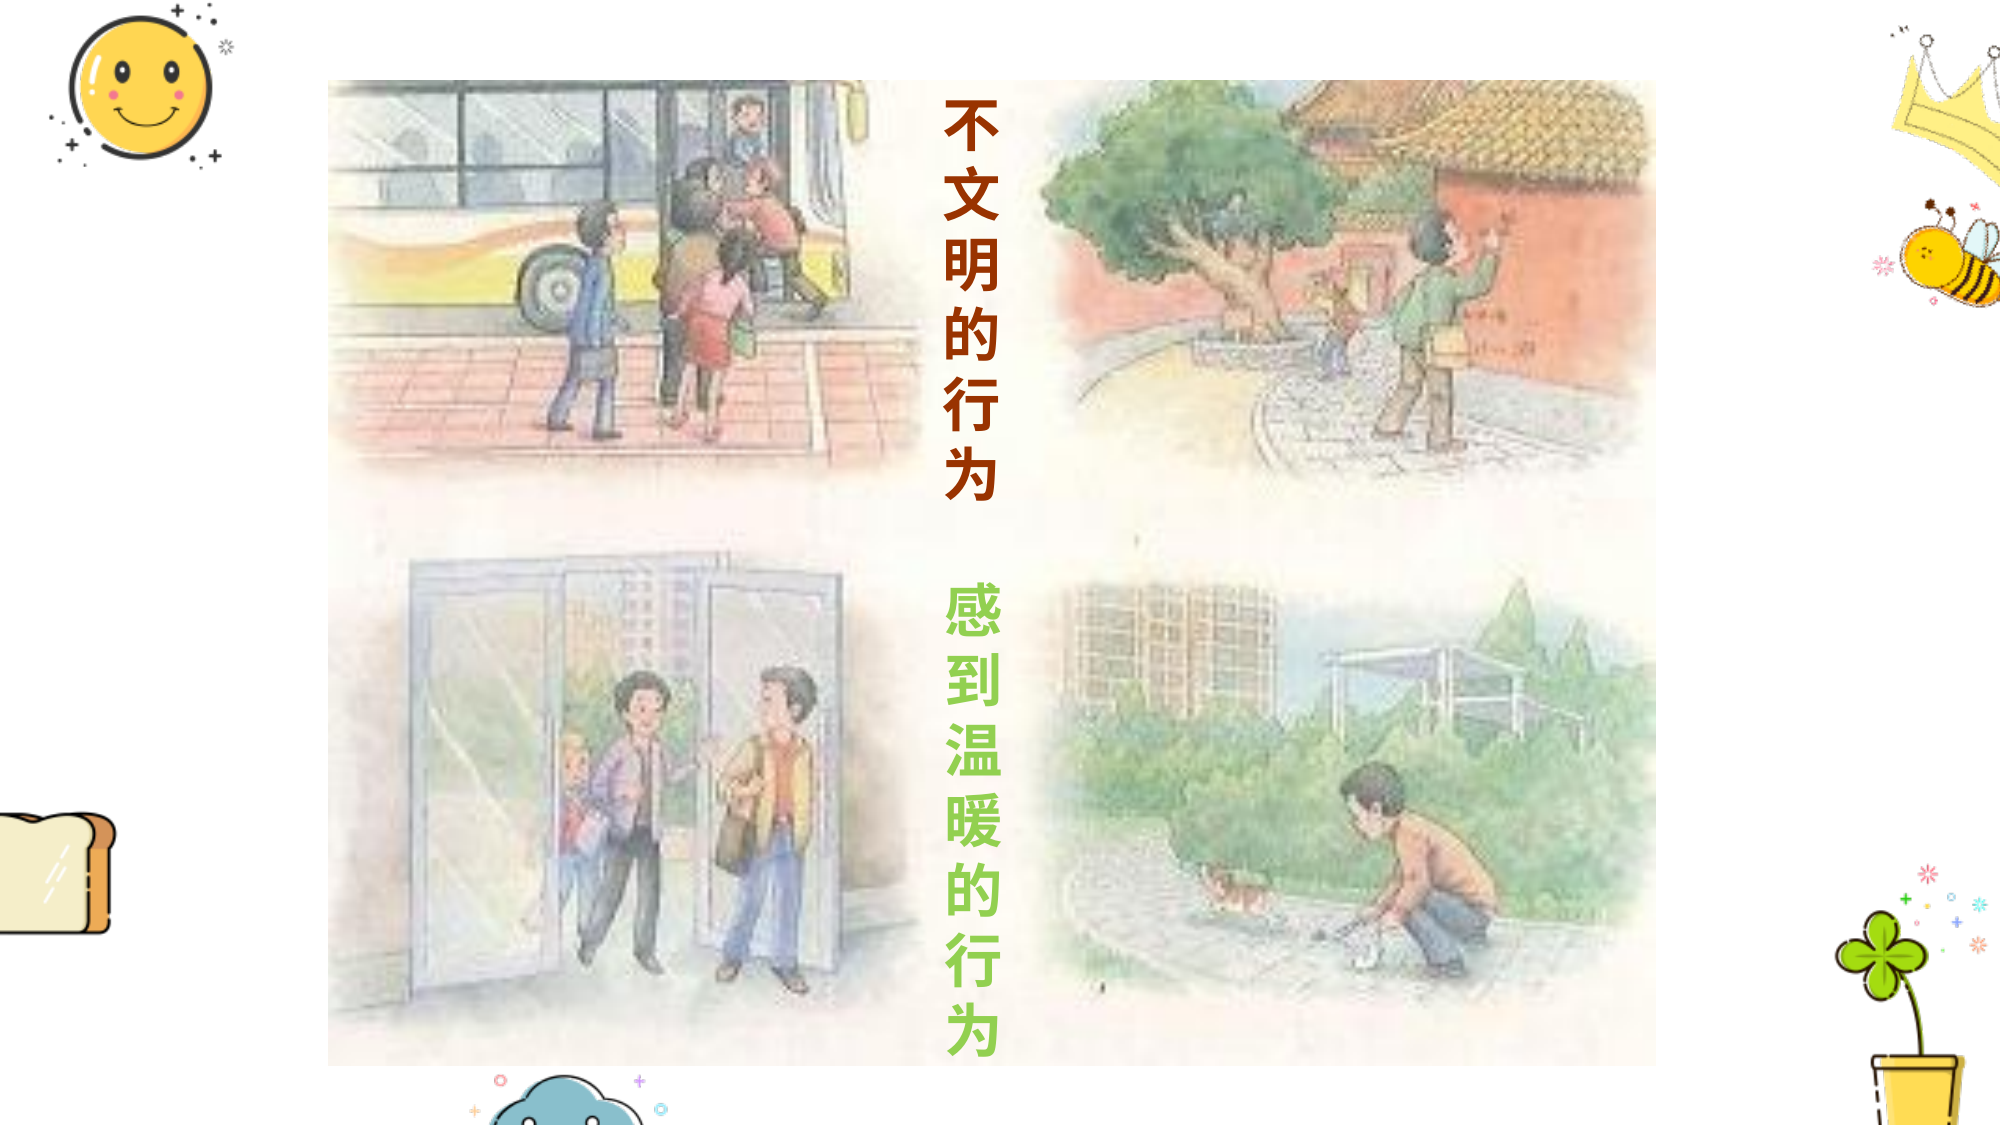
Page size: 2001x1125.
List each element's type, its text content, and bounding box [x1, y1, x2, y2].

picture [34, 0, 250, 189]
picture [1763, 0, 2000, 369]
picture [328, 80, 1656, 1125]
text_box 感到温暖的行为 [929, 1066, 1019, 1072]
picture [0, 747, 155, 992]
picture [1707, 809, 2000, 1125]
